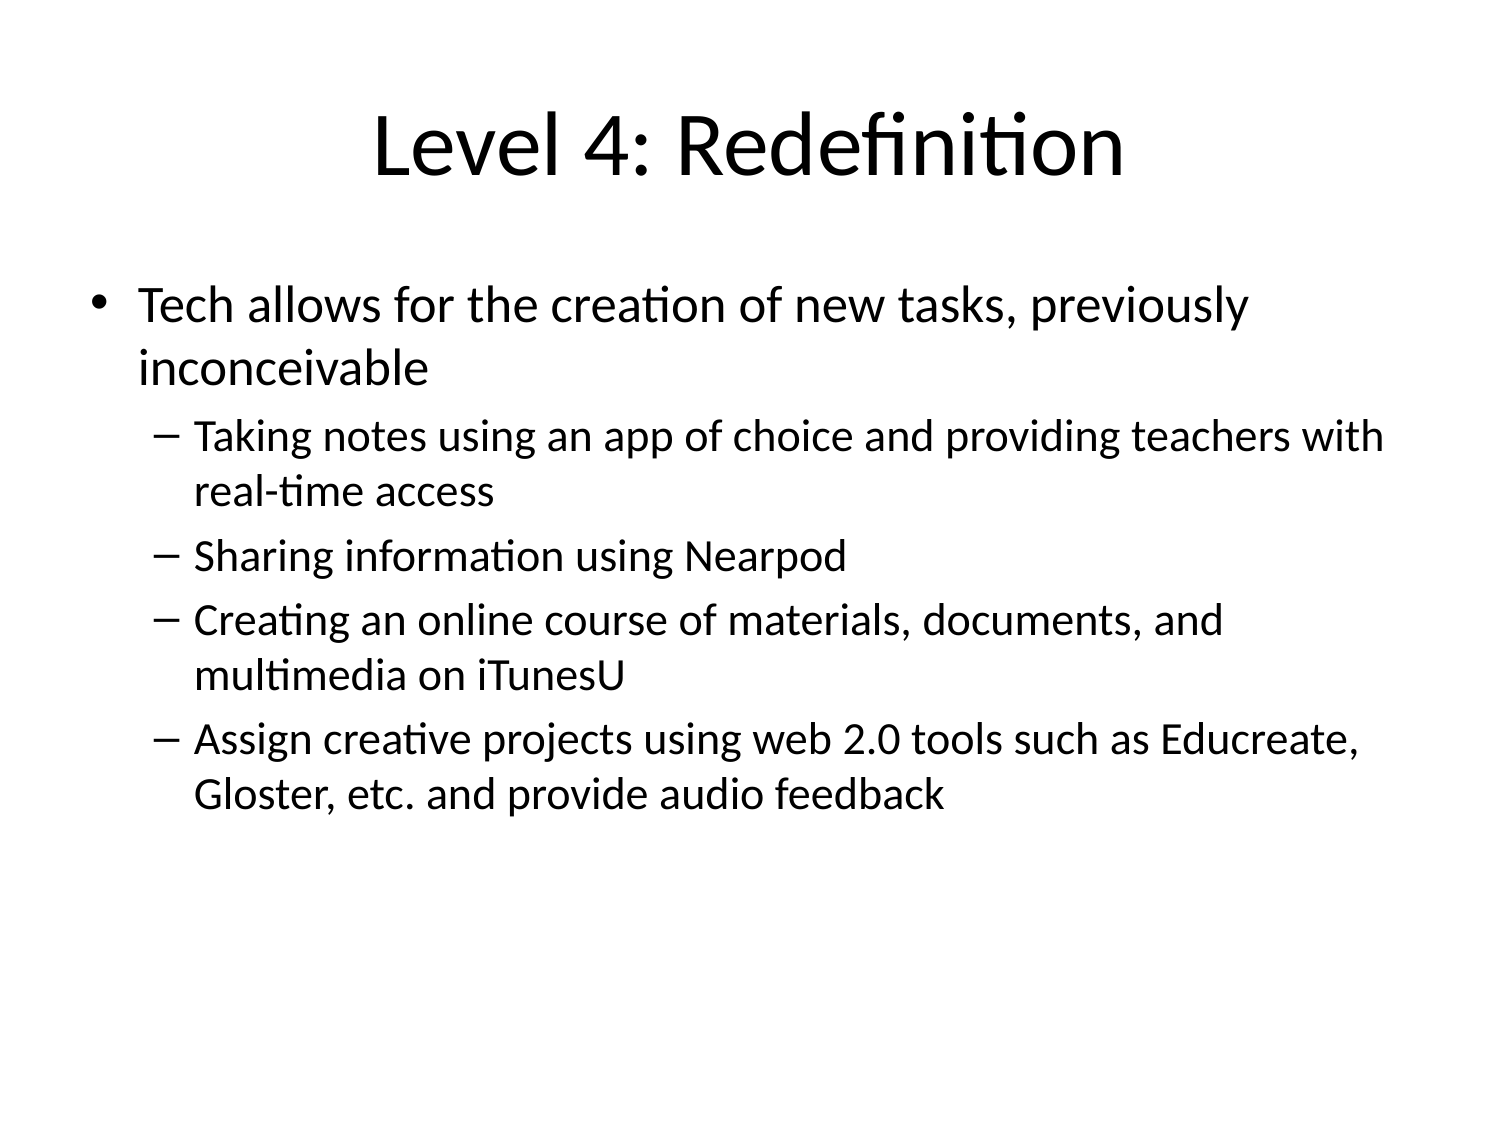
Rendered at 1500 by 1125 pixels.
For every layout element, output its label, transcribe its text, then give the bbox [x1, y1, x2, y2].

title Level 4: Redefinition [75, 45, 1425, 233]
list Tech allows for the creation of new tasks, previously inconceivable Taking notes using an app of choice and providing teachers with real-time access Sharing information using Nearpod Creating an online course of materials, documents, and multimedia on iTunesU Assign creative projects using web 2.0 tools such as Educreate, Gloster, etc. and provide audio feedback [75, 262, 1425, 975]
